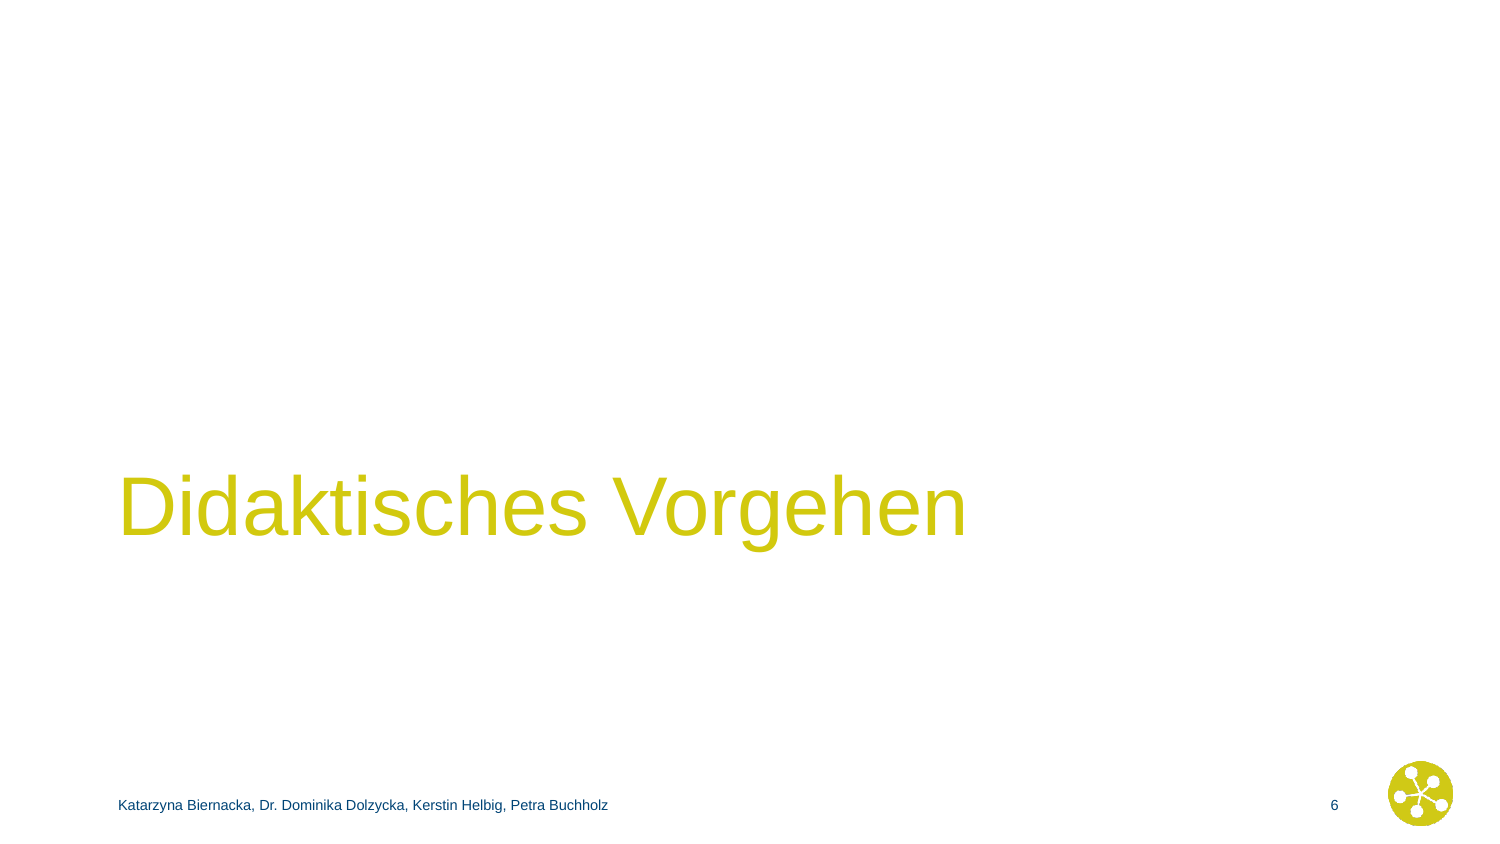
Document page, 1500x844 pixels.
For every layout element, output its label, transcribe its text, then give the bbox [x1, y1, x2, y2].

title Didaktisches Vorgehen [102, 210, 1397, 562]
picture [1388, 761, 1453, 826]
slide_number 5 [1016, 782, 1354, 827]
footer Katarzyna Biernacka, Dr. Dominika Dolzycka, Kerstin Helbig, Petra Buchholz [103, 782, 742, 827]
